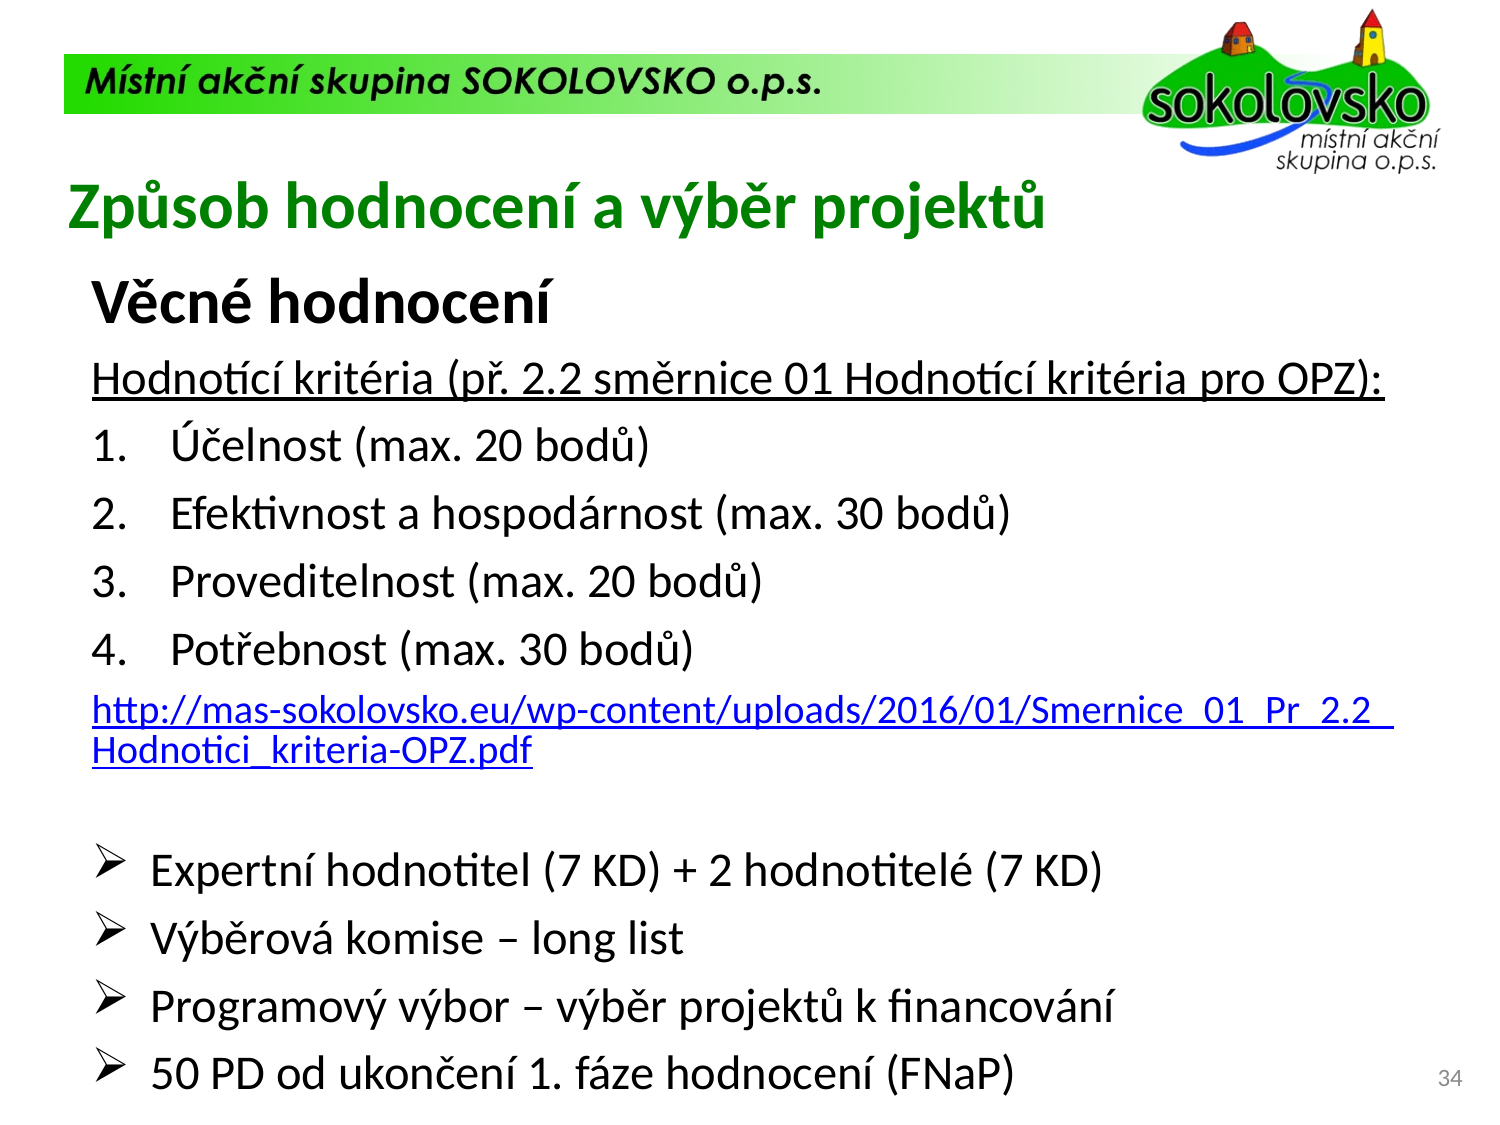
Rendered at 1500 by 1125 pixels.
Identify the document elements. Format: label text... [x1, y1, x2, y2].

picture [64, 0, 1455, 197]
list Věcné hodnocení Hodnotící kritéria (př. 2.2 směrnice 01 Hodnotící kritéria pro OPZ): Účelnost (max. 20 bodů) Efektivnost a hospodárnost (max. 30 bodů) Proveditelnost (max. 20 bodů) Potřebnost (max. 30 bodů) http://mas-sokolovsko.eu/wp-content/uploads/2016/01/Smernice_01_Pr_2.2_Hodnotici_kriteria-OPZ.pdf Expertní hodnotitel (7 KD) + 2 hodnotitelé (7 KD) Výběrová komise – long list Programový výbor – výběr projektů k financování 50 PD od ukončení 1. fáze hodnocení (FNaP) [76, 250, 1424, 1083]
slide_number 34 [1128, 1046, 1478, 1107]
title Způsob hodnocení a výběr projektů [53, 137, 1404, 268]
